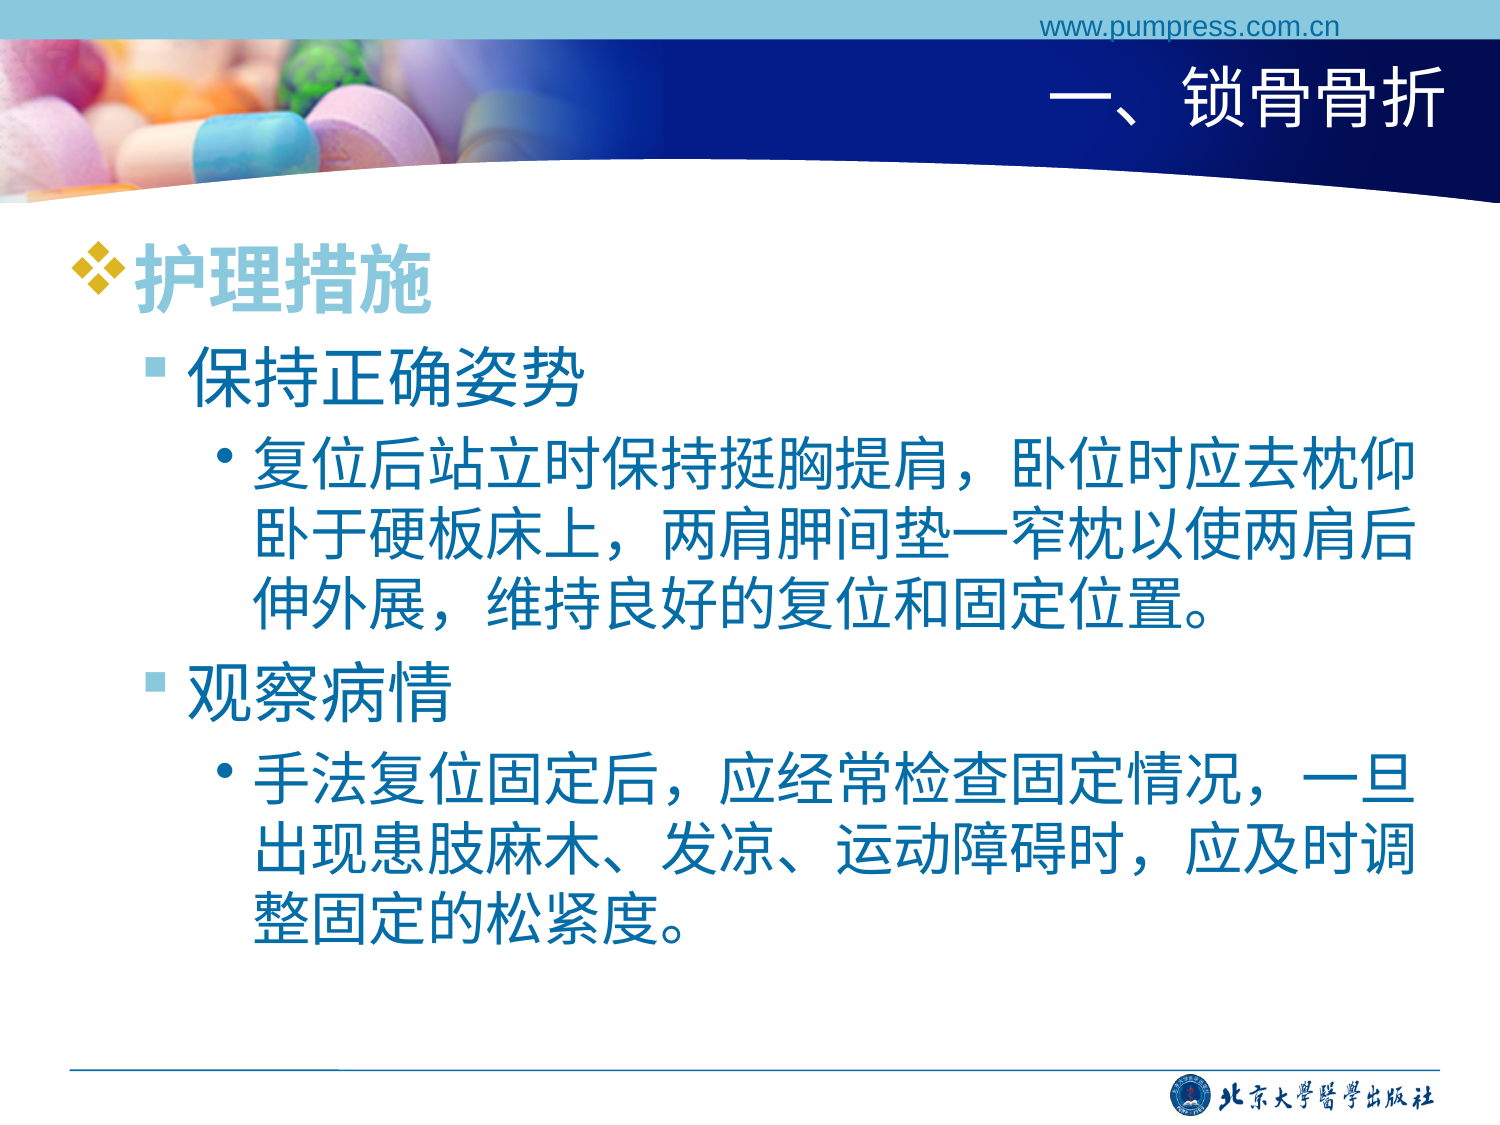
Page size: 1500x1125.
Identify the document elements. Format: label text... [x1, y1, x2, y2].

list 护理措施 保持正确姿势 复位后站立时保持挺胸提肩，卧位时应去枕仰卧于硬板床上，两肩胛间垫一窄枕以使两肩后伸外展，维持良好的复位和固定位置。 观察病情 手法复位固定后，应经常检查固定情况，一旦出现患肢麻木、发凉、运动障碍时，应及时调整固定的松紧度。 [49, 224, 1463, 1026]
picture [1170, 1074, 1436, 1118]
picture [0, 40, 1500, 203]
title 一、锁骨骨折 [137, 49, 1463, 143]
slide_number www.pumpress.com.cn [1025, 0, 1463, 38]
